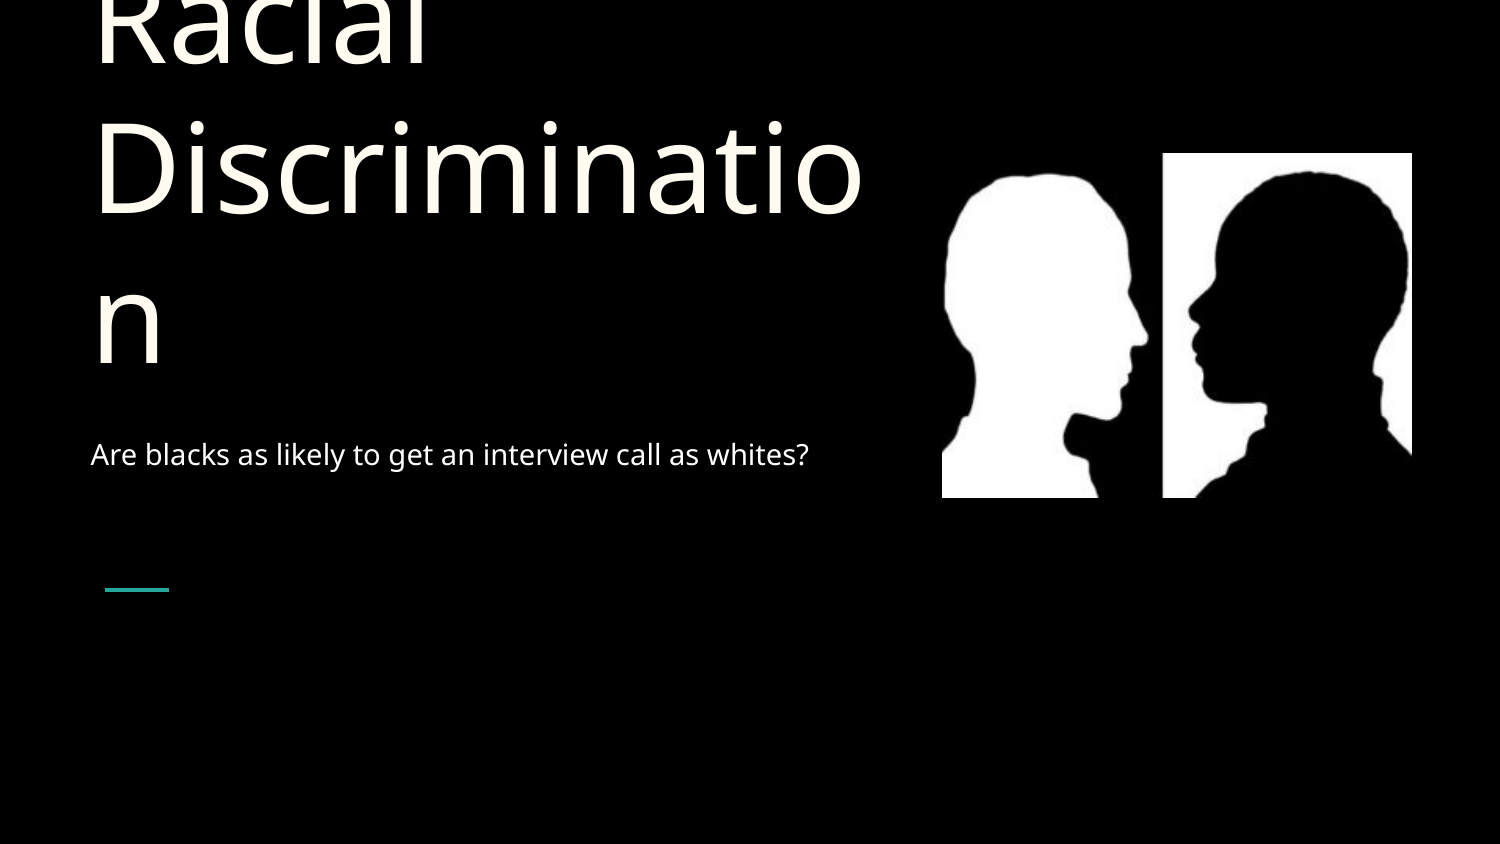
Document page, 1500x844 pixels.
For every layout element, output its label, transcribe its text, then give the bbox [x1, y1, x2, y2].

title Racial Discrimination [75, 187, 920, 464]
text_box Are blacks as likely to get an interview call as whites? [75, 421, 856, 523]
picture [942, 153, 1412, 498]
